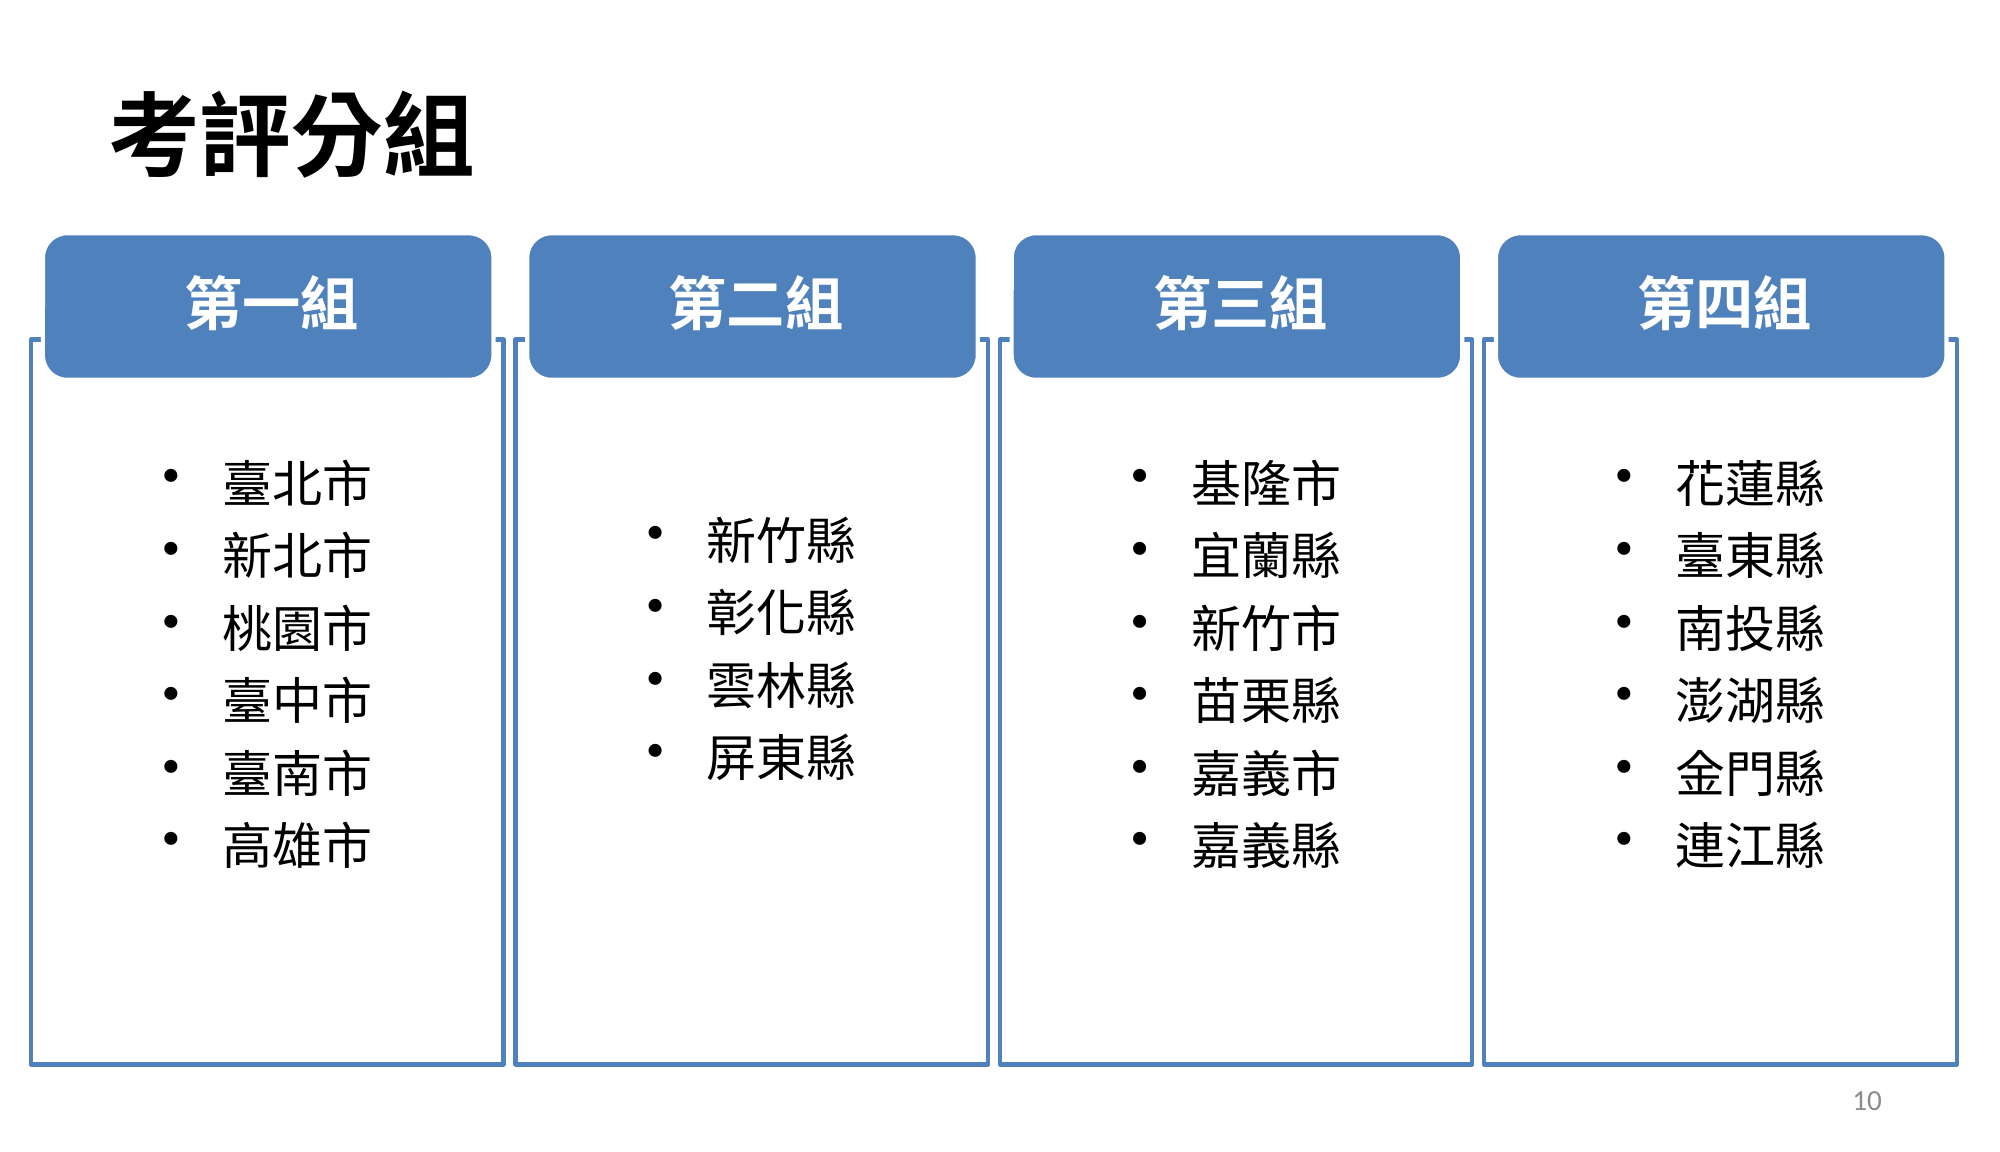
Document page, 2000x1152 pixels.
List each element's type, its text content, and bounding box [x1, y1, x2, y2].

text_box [1484, 233, 1957, 1096]
title 考評分組 [90, 8, 1791, 256]
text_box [999, 233, 1473, 1096]
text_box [515, 233, 989, 1096]
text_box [30, 233, 504, 1096]
slide_number 10 [1433, 1095, 1900, 1129]
